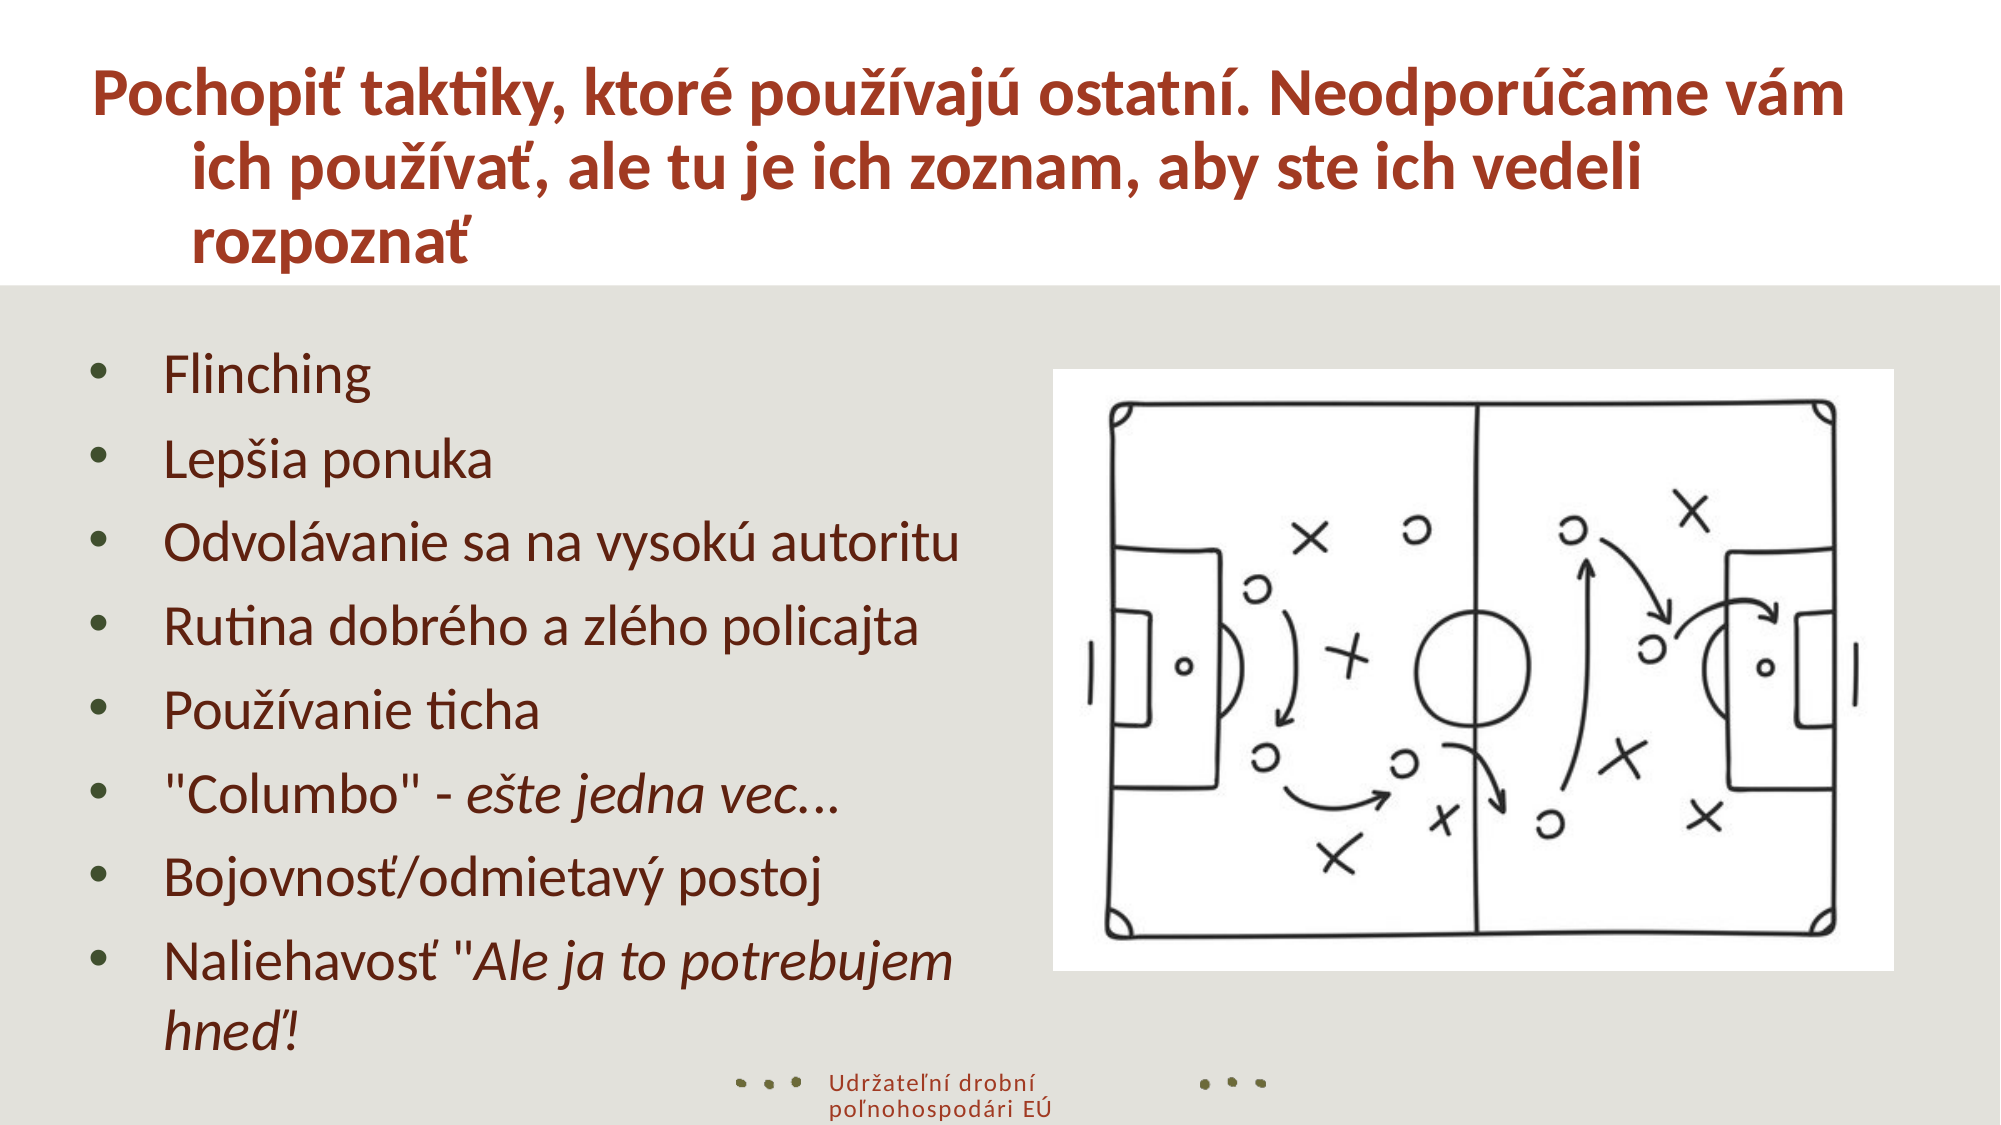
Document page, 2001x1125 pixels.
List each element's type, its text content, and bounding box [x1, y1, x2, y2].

title Pochopiť taktiky, ktoré používajú ostatní. Neodporúčame vám ich používať, ale tu je ich zoznam, aby ste ich vedeli rozpoznať [90, 43, 1877, 278]
picture [1052, 369, 1894, 971]
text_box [0, 285, 2000, 1125]
